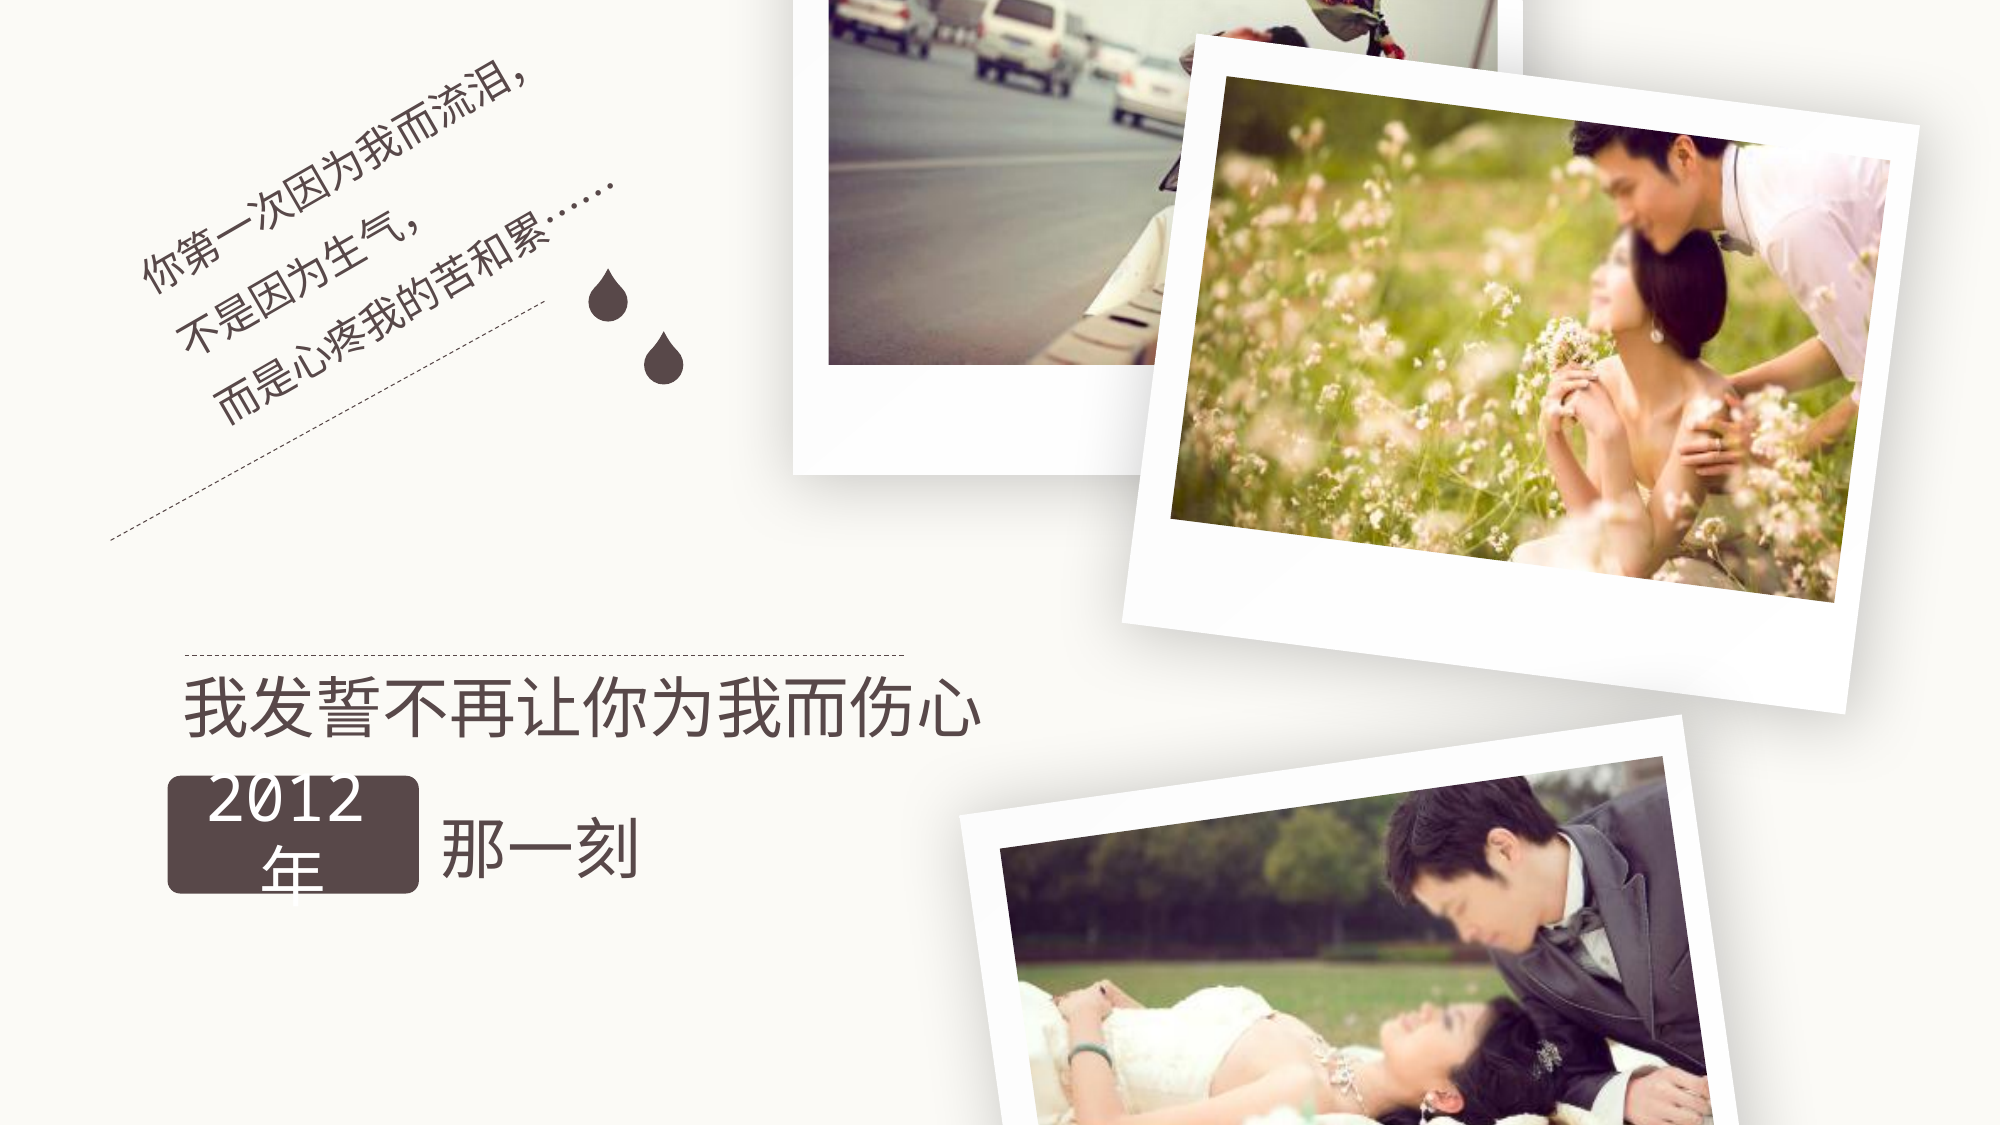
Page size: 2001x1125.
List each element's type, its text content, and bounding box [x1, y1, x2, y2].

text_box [996, 762, 1727, 1125]
picture [1620, 756, 1664, 762]
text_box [1156, 77, 1886, 671]
text_box 你第一次因为我而流泪， 不是因为生气， 而是心疼我的苦和累…… [102, 0, 689, 300]
text_box 那一刻 [426, 799, 690, 895]
picture [1886, 159, 1891, 195]
text_box 2012年 [166, 774, 420, 895]
text_box 我发誓不再让你为我而伤心 [167, 658, 1140, 754]
text_box [644, 331, 684, 385]
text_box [793, 0, 1523, 475]
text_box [110, 300, 546, 541]
text_box [588, 268, 628, 322]
